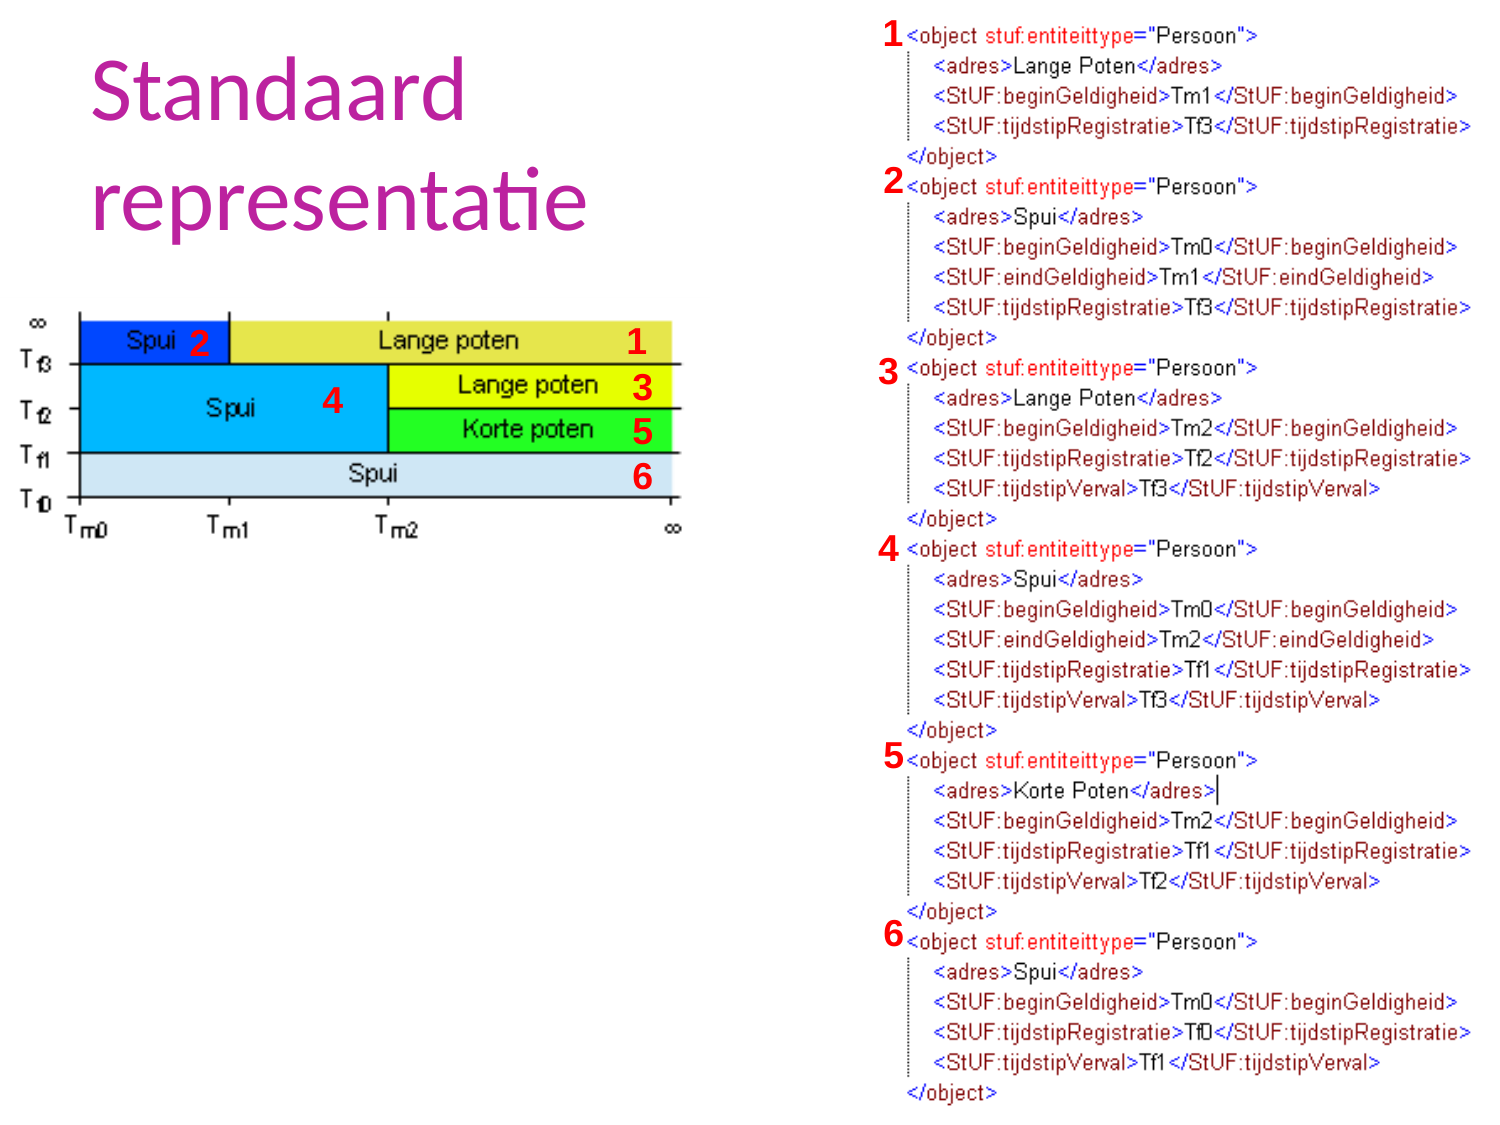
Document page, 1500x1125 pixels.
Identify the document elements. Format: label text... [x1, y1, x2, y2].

text_box 3 [863, 339, 896, 400]
title Standaard representatie [74, 44, 647, 233]
text_box 1 [867, 1, 918, 62]
text_box 2 [868, 148, 896, 209]
picture [0, 296, 710, 563]
text_box 4 [863, 516, 896, 577]
text_box 6 [868, 902, 896, 962]
picture [901, 20, 1489, 1110]
text_box 5 [868, 723, 896, 784]
